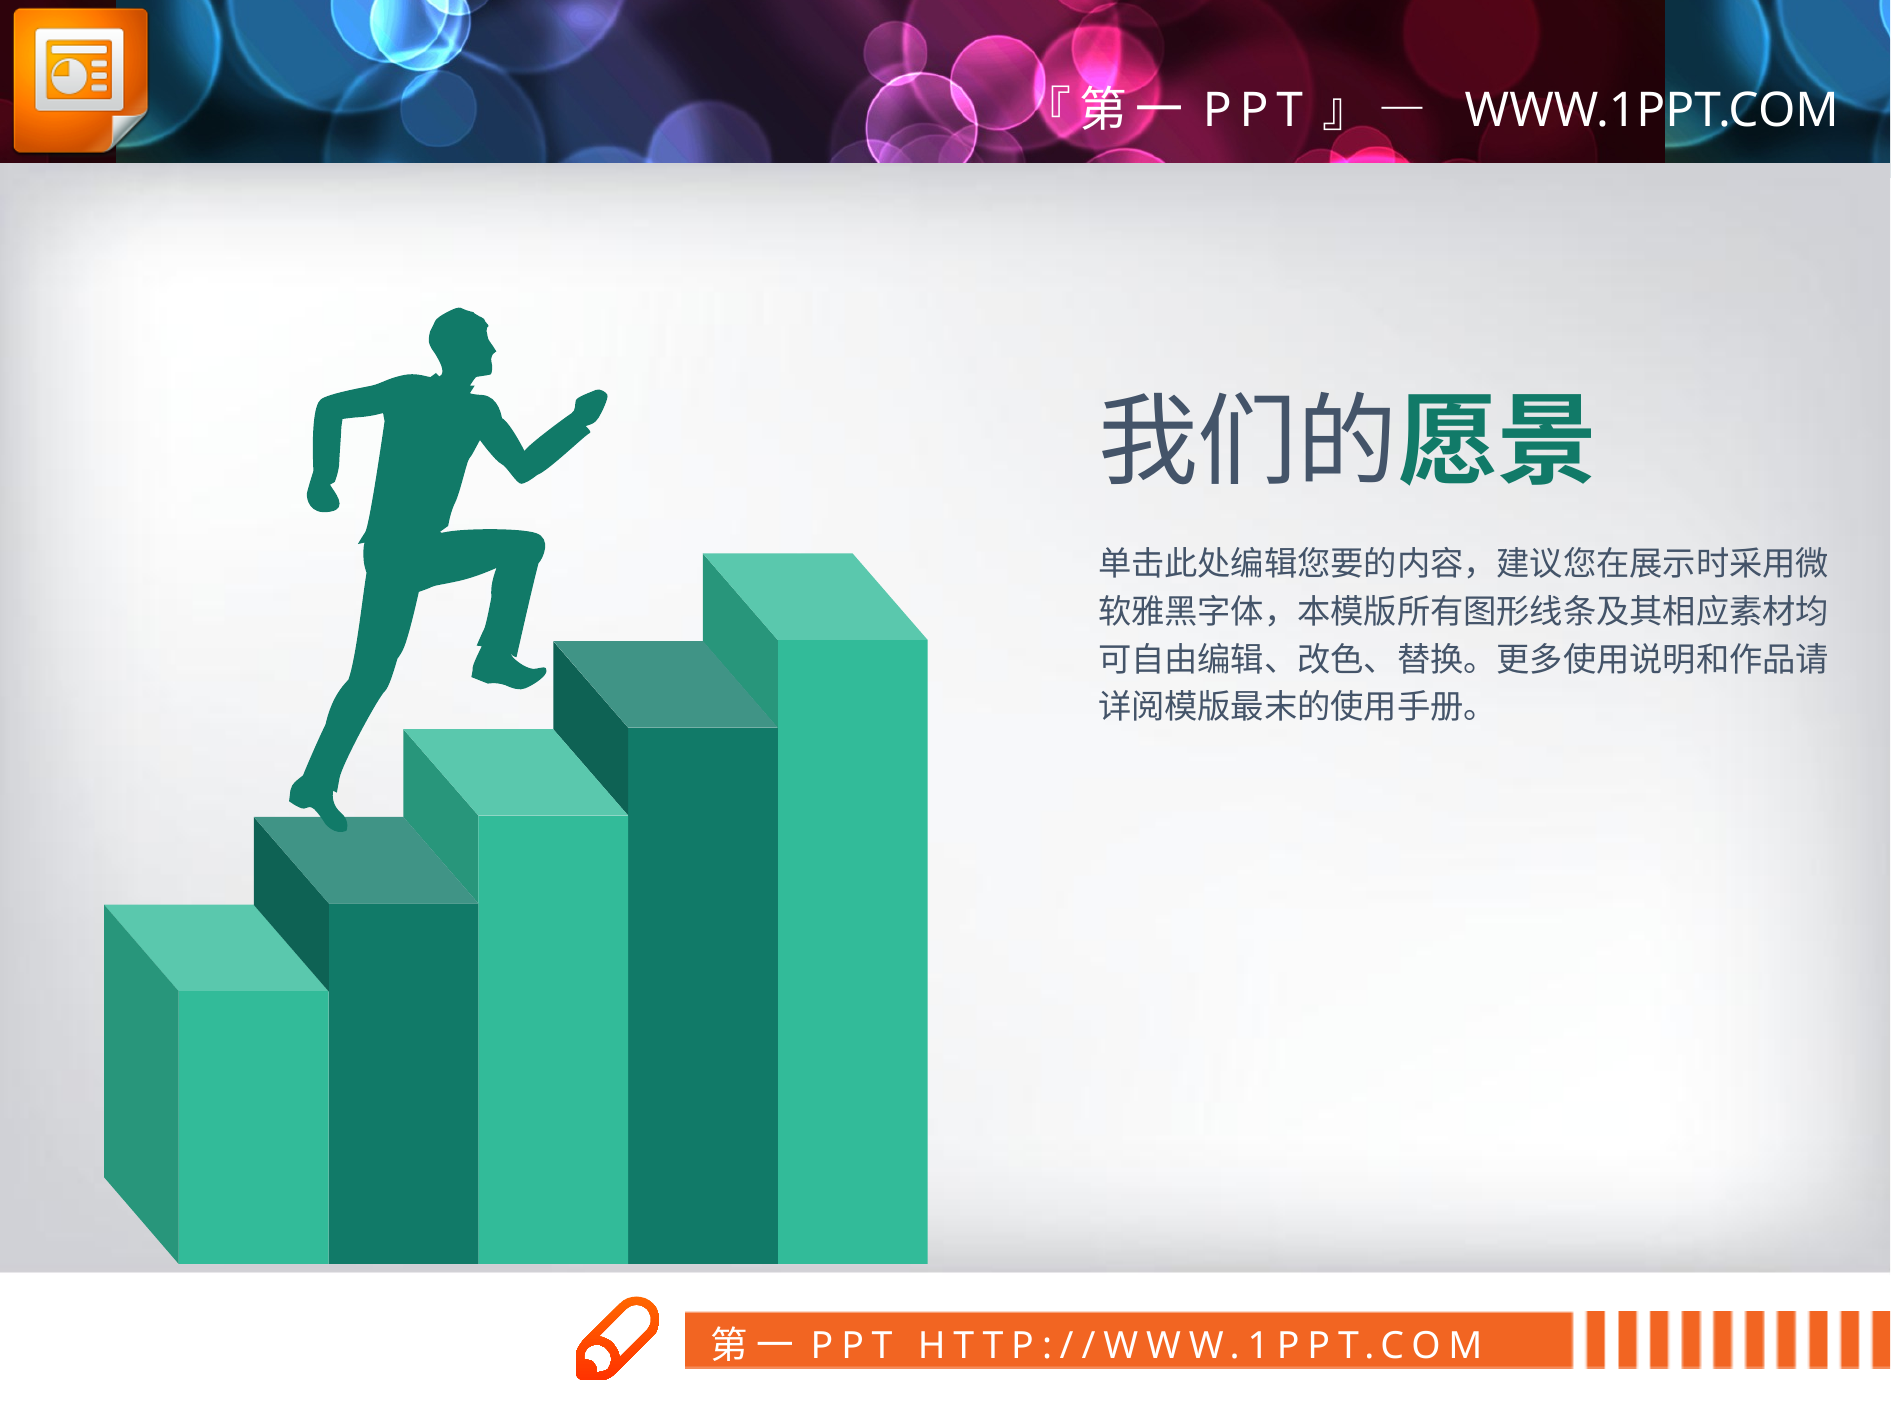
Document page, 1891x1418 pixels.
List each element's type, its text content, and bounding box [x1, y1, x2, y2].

text_box [253, 818, 329, 992]
text_box [403, 730, 478, 901]
picture [685, 1311, 1891, 1369]
text_box [179, 991, 328, 1264]
text_box [702, 554, 778, 726]
text_box [702, 553, 928, 640]
text_box [104, 904, 179, 1264]
text_box [553, 641, 778, 728]
text_box [778, 640, 928, 1264]
text_box [553, 642, 629, 815]
text_box [328, 904, 479, 1264]
text_box [105, 904, 327, 991]
text_box [289, 307, 608, 832]
text_box 我们的愿景 [1098, 376, 1891, 497]
text_box [403, 729, 629, 816]
picture [0, 0, 1891, 1275]
text_box [253, 816, 479, 904]
text_box 单击此处编辑您要的内容，建议您在展示时采用微软雅黑字体，本模版所有图形线条及其相应素材均可自由编辑、改色、替换。更多使用说明和作品请详阅模版最末的使用手册。 [1098, 533, 1837, 726]
text_box [478, 816, 629, 1264]
text_box [629, 728, 778, 1264]
